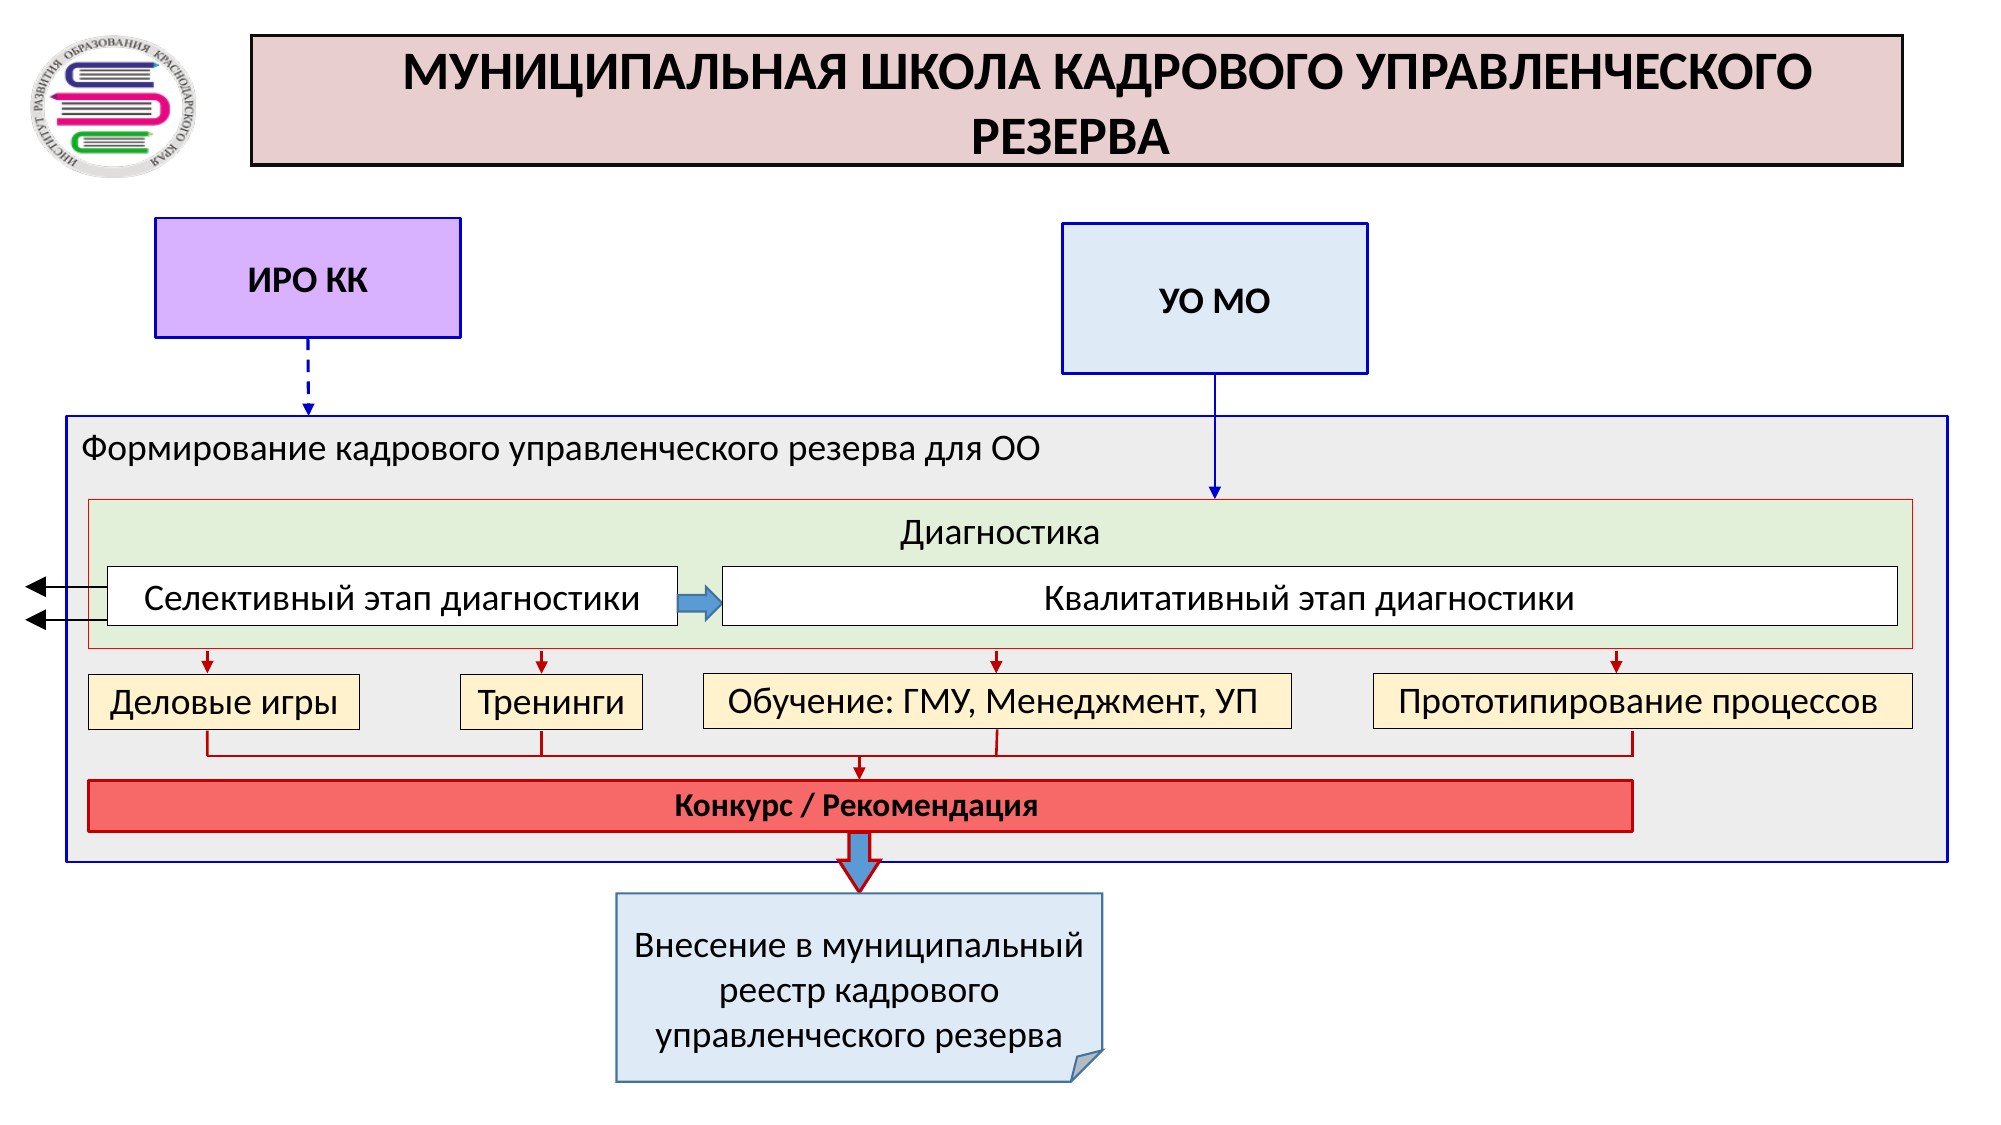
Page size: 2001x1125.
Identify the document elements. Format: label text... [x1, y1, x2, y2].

text_box [836, 831, 882, 892]
text_box Диагностика [88, 499, 1913, 649]
text_box Формирование кадрового управленческого резерва для ОО [66, 415, 1948, 862]
text_box Обучение: ГМУ, Менеджмент, УП [703, 673, 1292, 729]
text_box [615, 892, 1106, 1083]
text_box ИРО КК [155, 218, 461, 338]
text_box Внесение в муниципальный реестр кадрового управленческого резерва [616, 912, 1103, 1063]
text_box [676, 584, 722, 623]
text_box Прототипирование процессов [1373, 673, 1913, 729]
text_box Селективный этап диагностики [107, 566, 678, 626]
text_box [30, 35, 1903, 178]
text_box Конкурс / Рекомендация [88, 780, 1633, 832]
text_box Квалитативный этап диагностики [722, 566, 1898, 626]
text_box Деловые игры [88, 674, 360, 730]
text_box УО МО [1062, 223, 1368, 374]
text_box Тренинги [460, 674, 643, 730]
